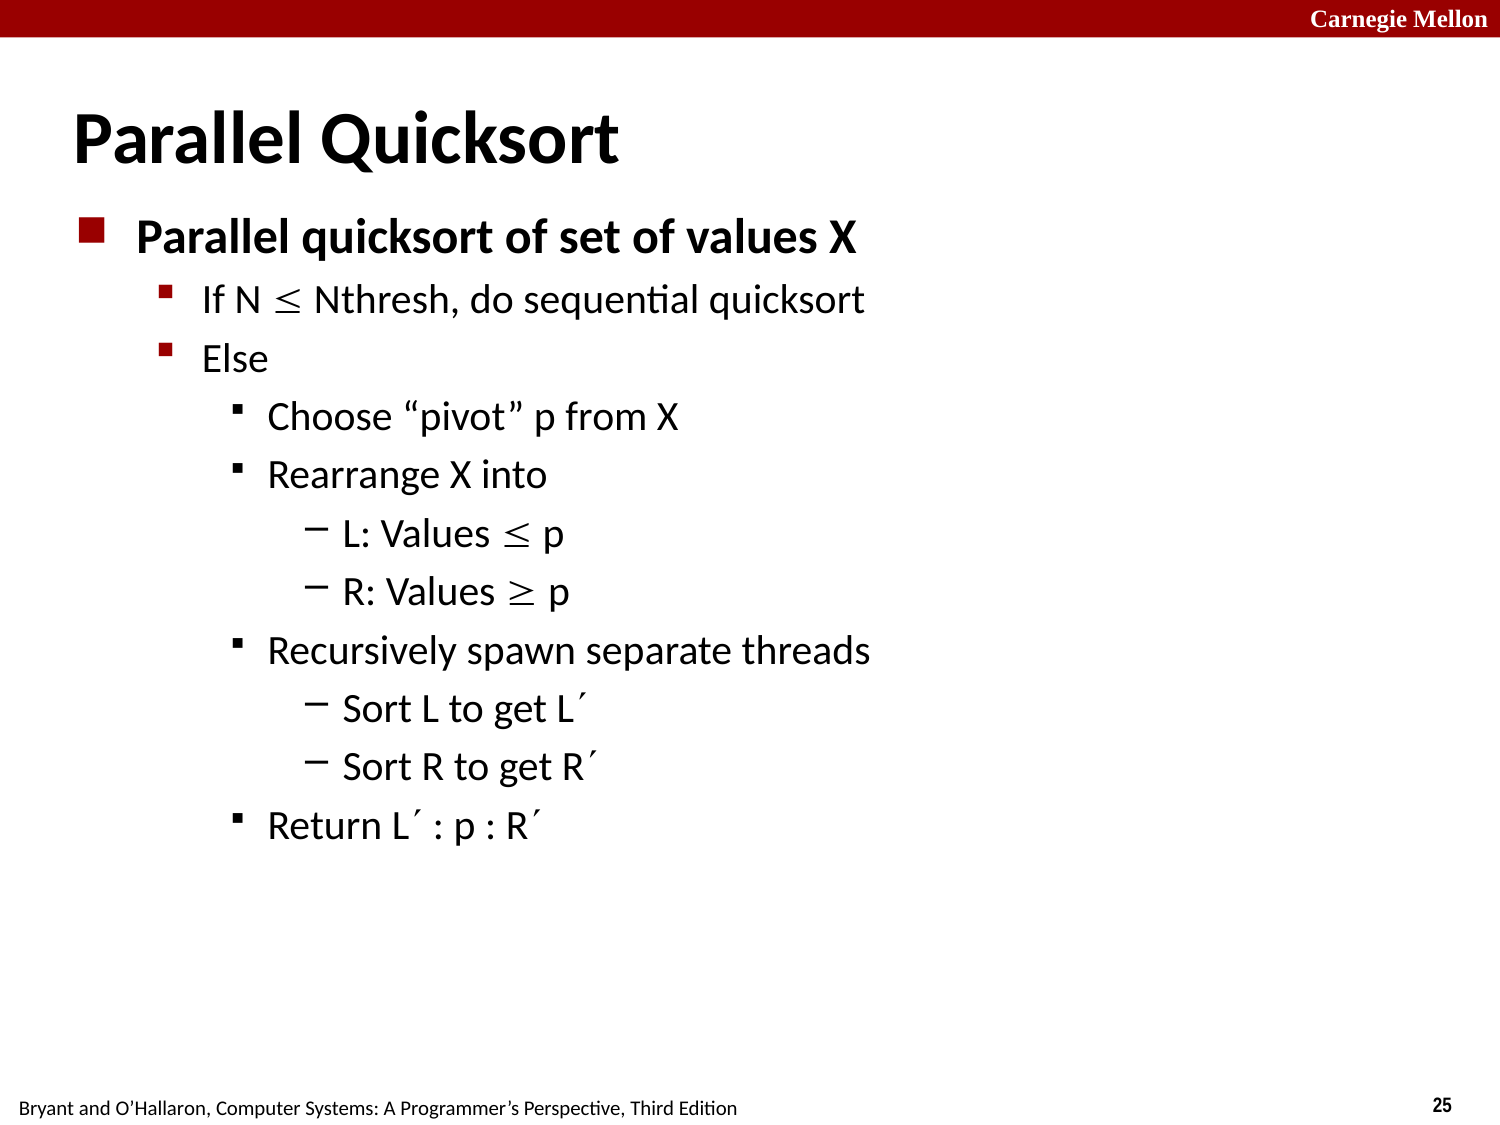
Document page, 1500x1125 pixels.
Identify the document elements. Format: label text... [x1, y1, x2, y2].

list Parallel quicksort of set of values X If N  Nthresh, do sequential quicksort Else Choose “pivot” p from X Rearrange X into L: Values  p R: Values  p Recursively spawn separate threads Sort L to get L Sort R to get R Return L : p : R [64, 196, 1361, 1013]
title Parallel Quicksort [58, 71, 1305, 197]
